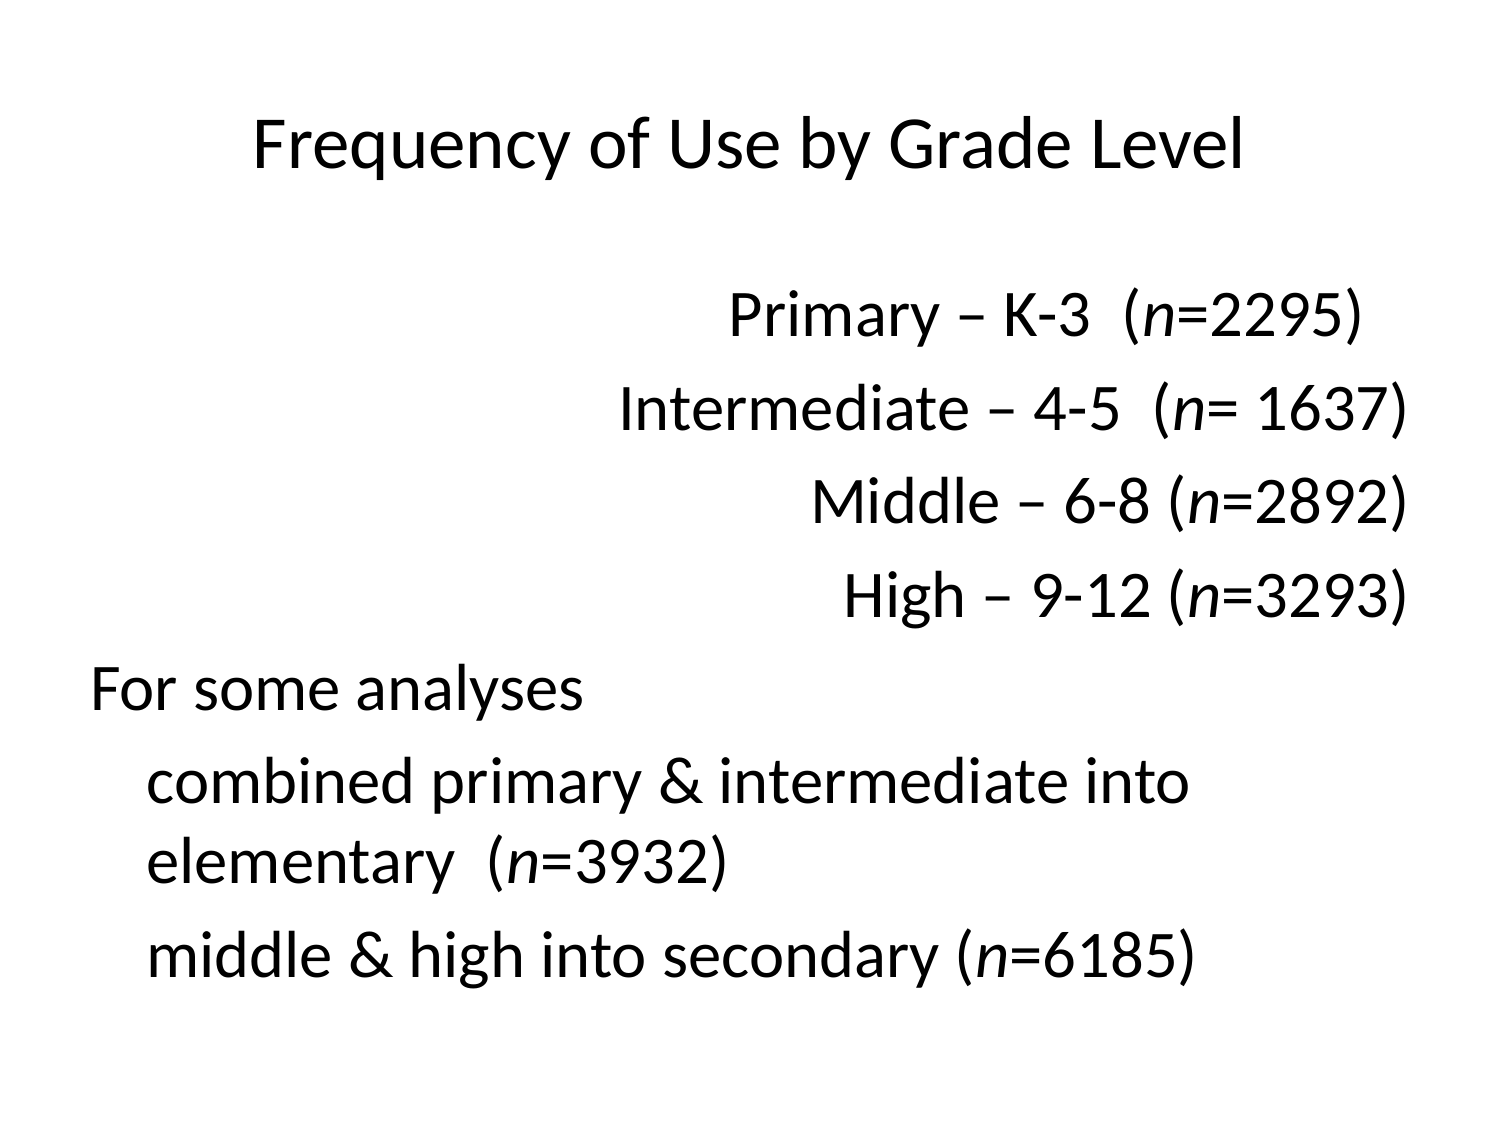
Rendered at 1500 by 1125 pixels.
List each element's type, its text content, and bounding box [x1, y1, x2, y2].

list Primary – K-3 (n=2295) Intermediate – 4-5 (n= 1637) Middle – 6-8 (n=2892) High – 9-12 (n=3293) For some analyses combined primary & intermediate into elementary (n=3932) middle & high into secondary (n=6185) [75, 262, 1425, 1125]
title Frequency of Use by Grade Level [75, 45, 1425, 233]
